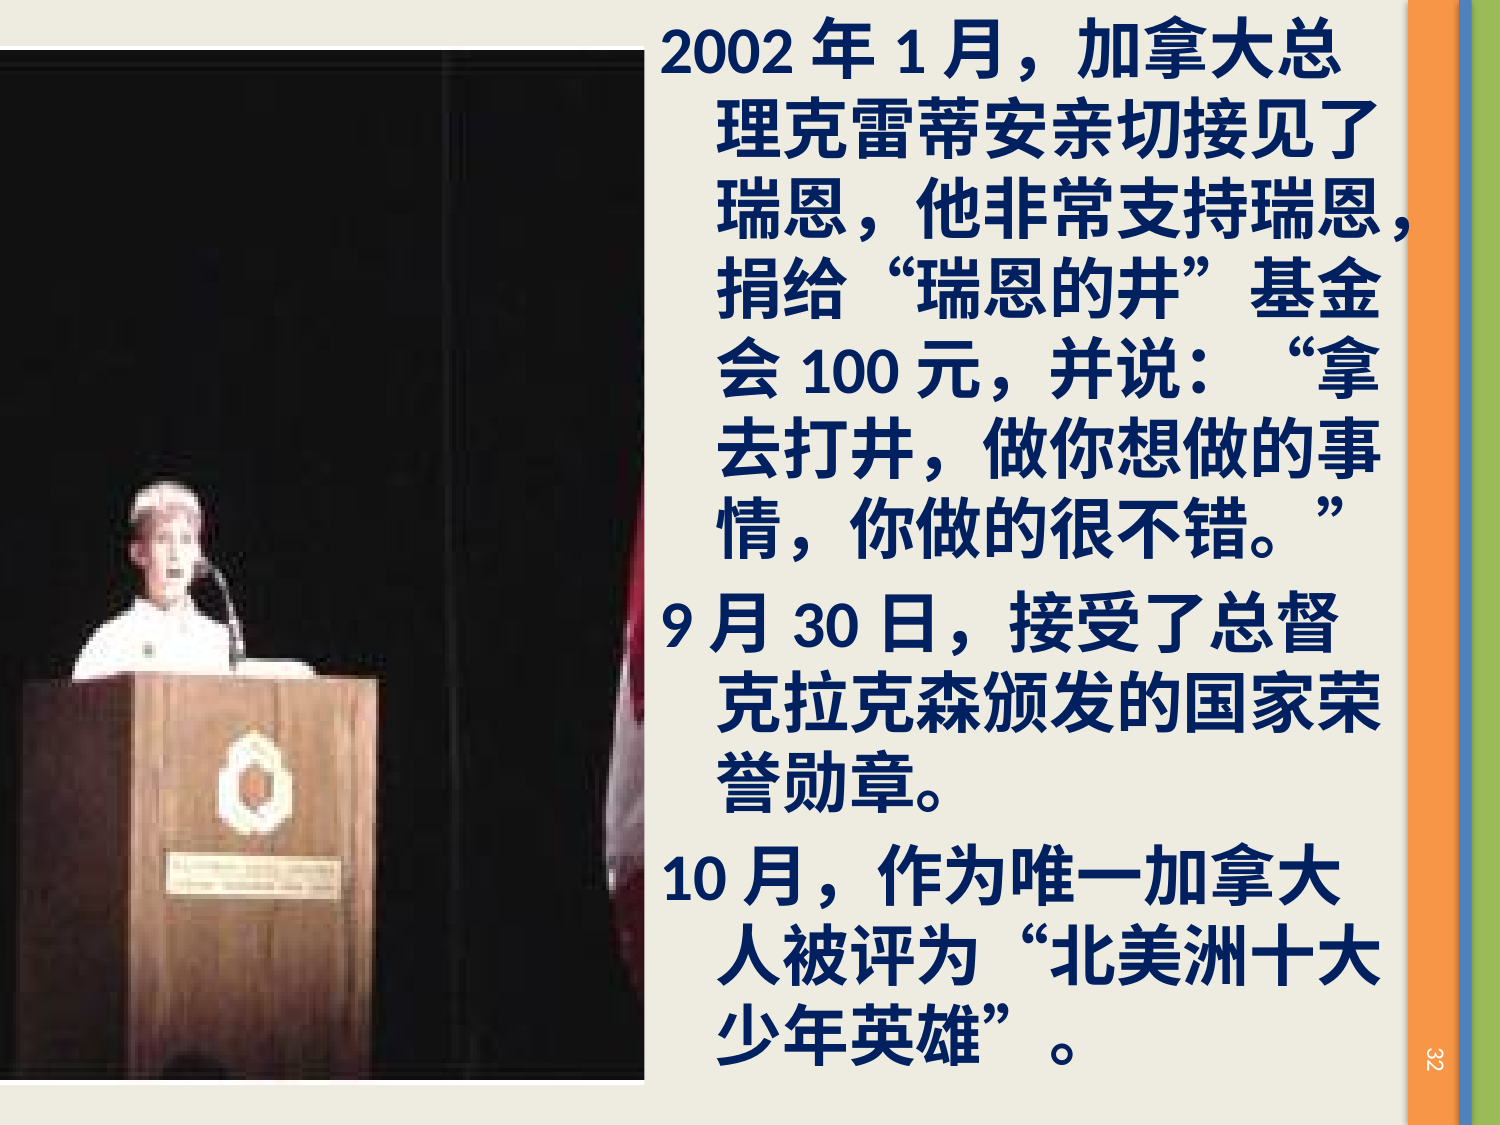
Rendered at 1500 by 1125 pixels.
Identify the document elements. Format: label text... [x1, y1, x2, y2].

text_box 2002年1月，加拿大总理克雷蒂安亲切接见了瑞恩，他非常支持瑞恩，捐给“瑞恩的井”基金会100元，并说：“拿去打井，做你想做的事情，你做的很不错。” 9月30日，接受了总督克拉克森颁发的国家荣誉勋章。 10月，作为唯一加拿大人被评为“北美洲十大少年英雄”。 [644, 0, 1418, 1125]
slide_number 32 [1418, 928, 1468, 1088]
picture [0, 46, 645, 1085]
